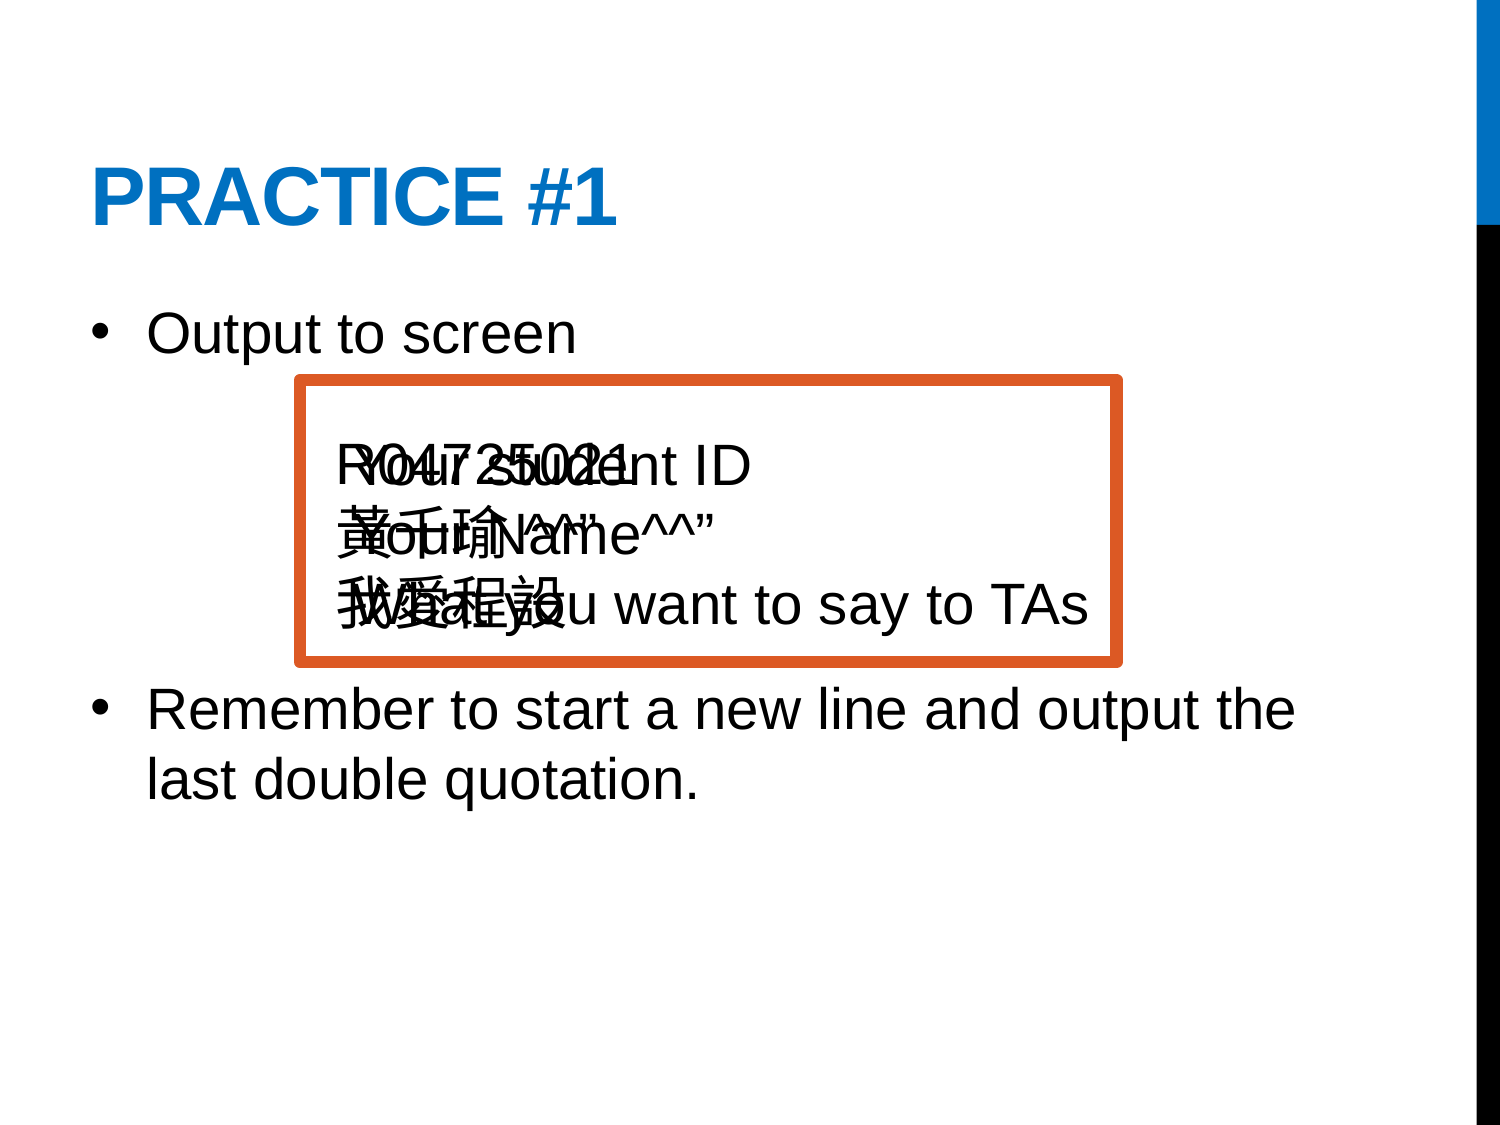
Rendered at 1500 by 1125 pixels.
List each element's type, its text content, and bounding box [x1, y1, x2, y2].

text_box [298, 378, 1119, 664]
text_box Your student ID Your Name^^” What you want to say to TAs [653, 419, 1105, 644]
list Output to screen Remember to start a new line and output the last double quotation. [75, 287, 1325, 1005]
title Practice #1 [75, 25, 1025, 250]
text_box R04725021 黃千瑜^^” 我愛程設 [320, 419, 653, 644]
